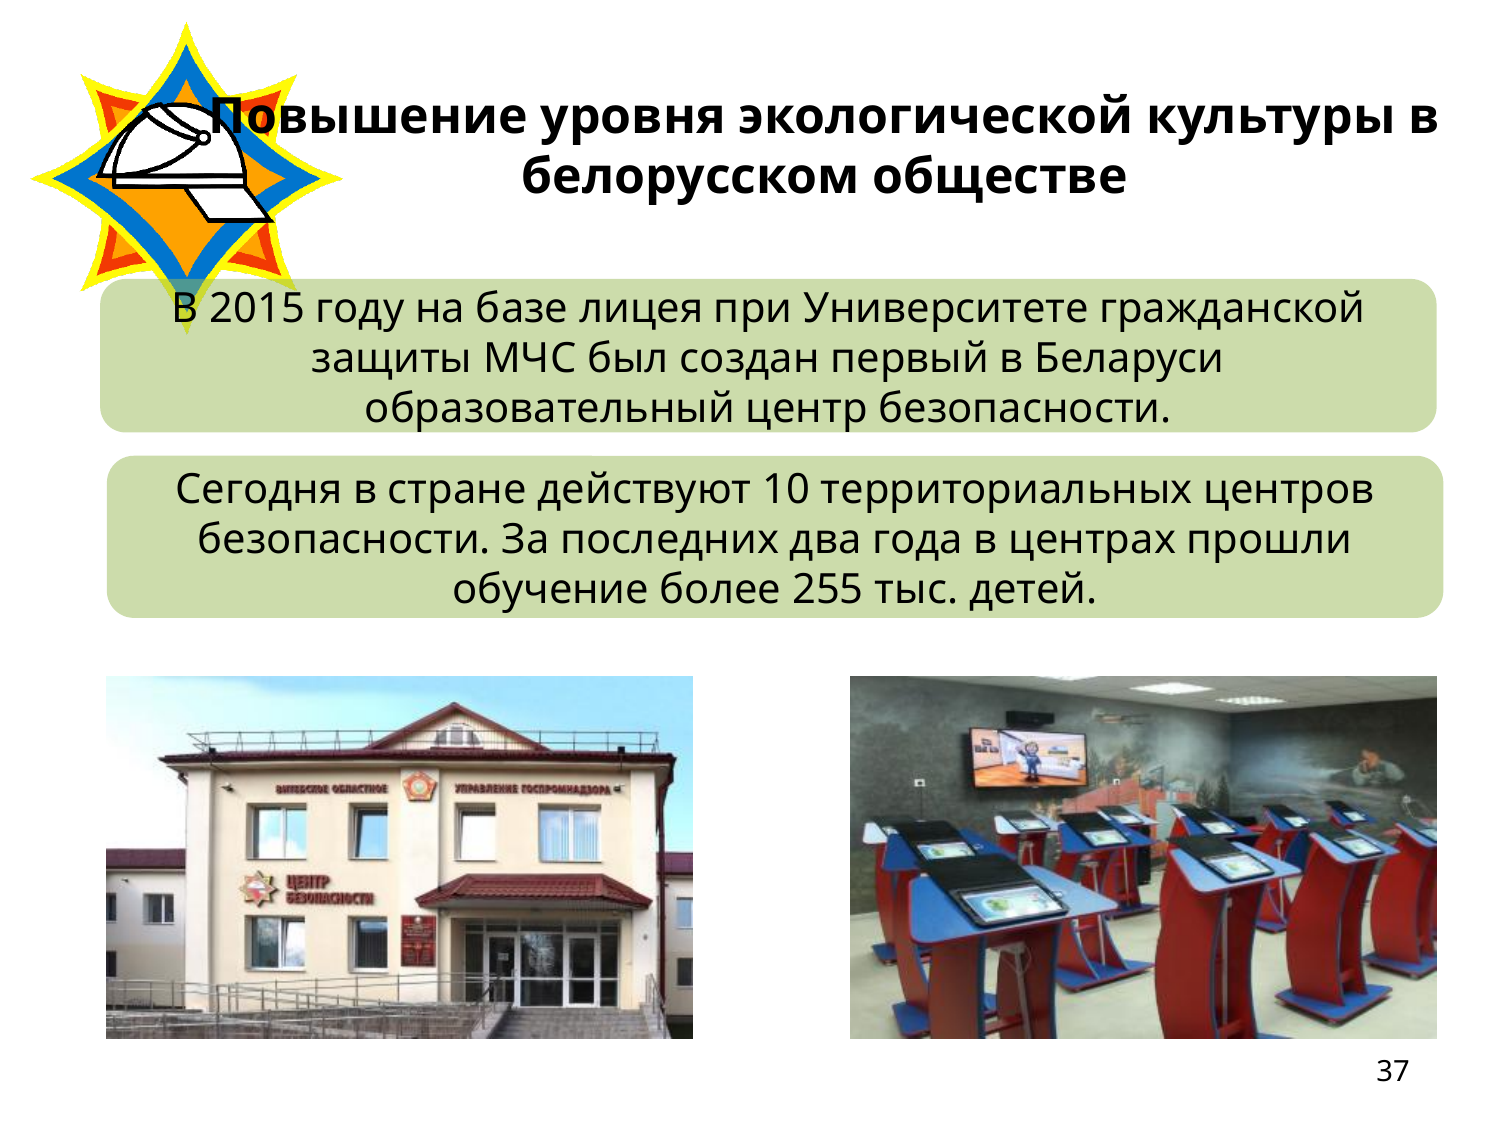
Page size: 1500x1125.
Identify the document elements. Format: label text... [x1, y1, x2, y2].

text_box Сегодня в стране действуют 10 территориальных центров безопасности. За последних два года в центрах прошли обучение более 255 тыс. детей. [106, 455, 1444, 618]
picture [850, 675, 1437, 1039]
picture [17, 11, 349, 343]
text_box В 2015 году на базе лицея при Университете гражданской защиты МЧС был создан первый в Беларуси образовательный центр безопасности. [100, 278, 1437, 433]
slide_number 37 [1074, 1047, 1425, 1103]
text_box Повышение уровня экологической культуры в белорусском обществе [353, 57, 1500, 230]
picture [106, 675, 693, 1039]
